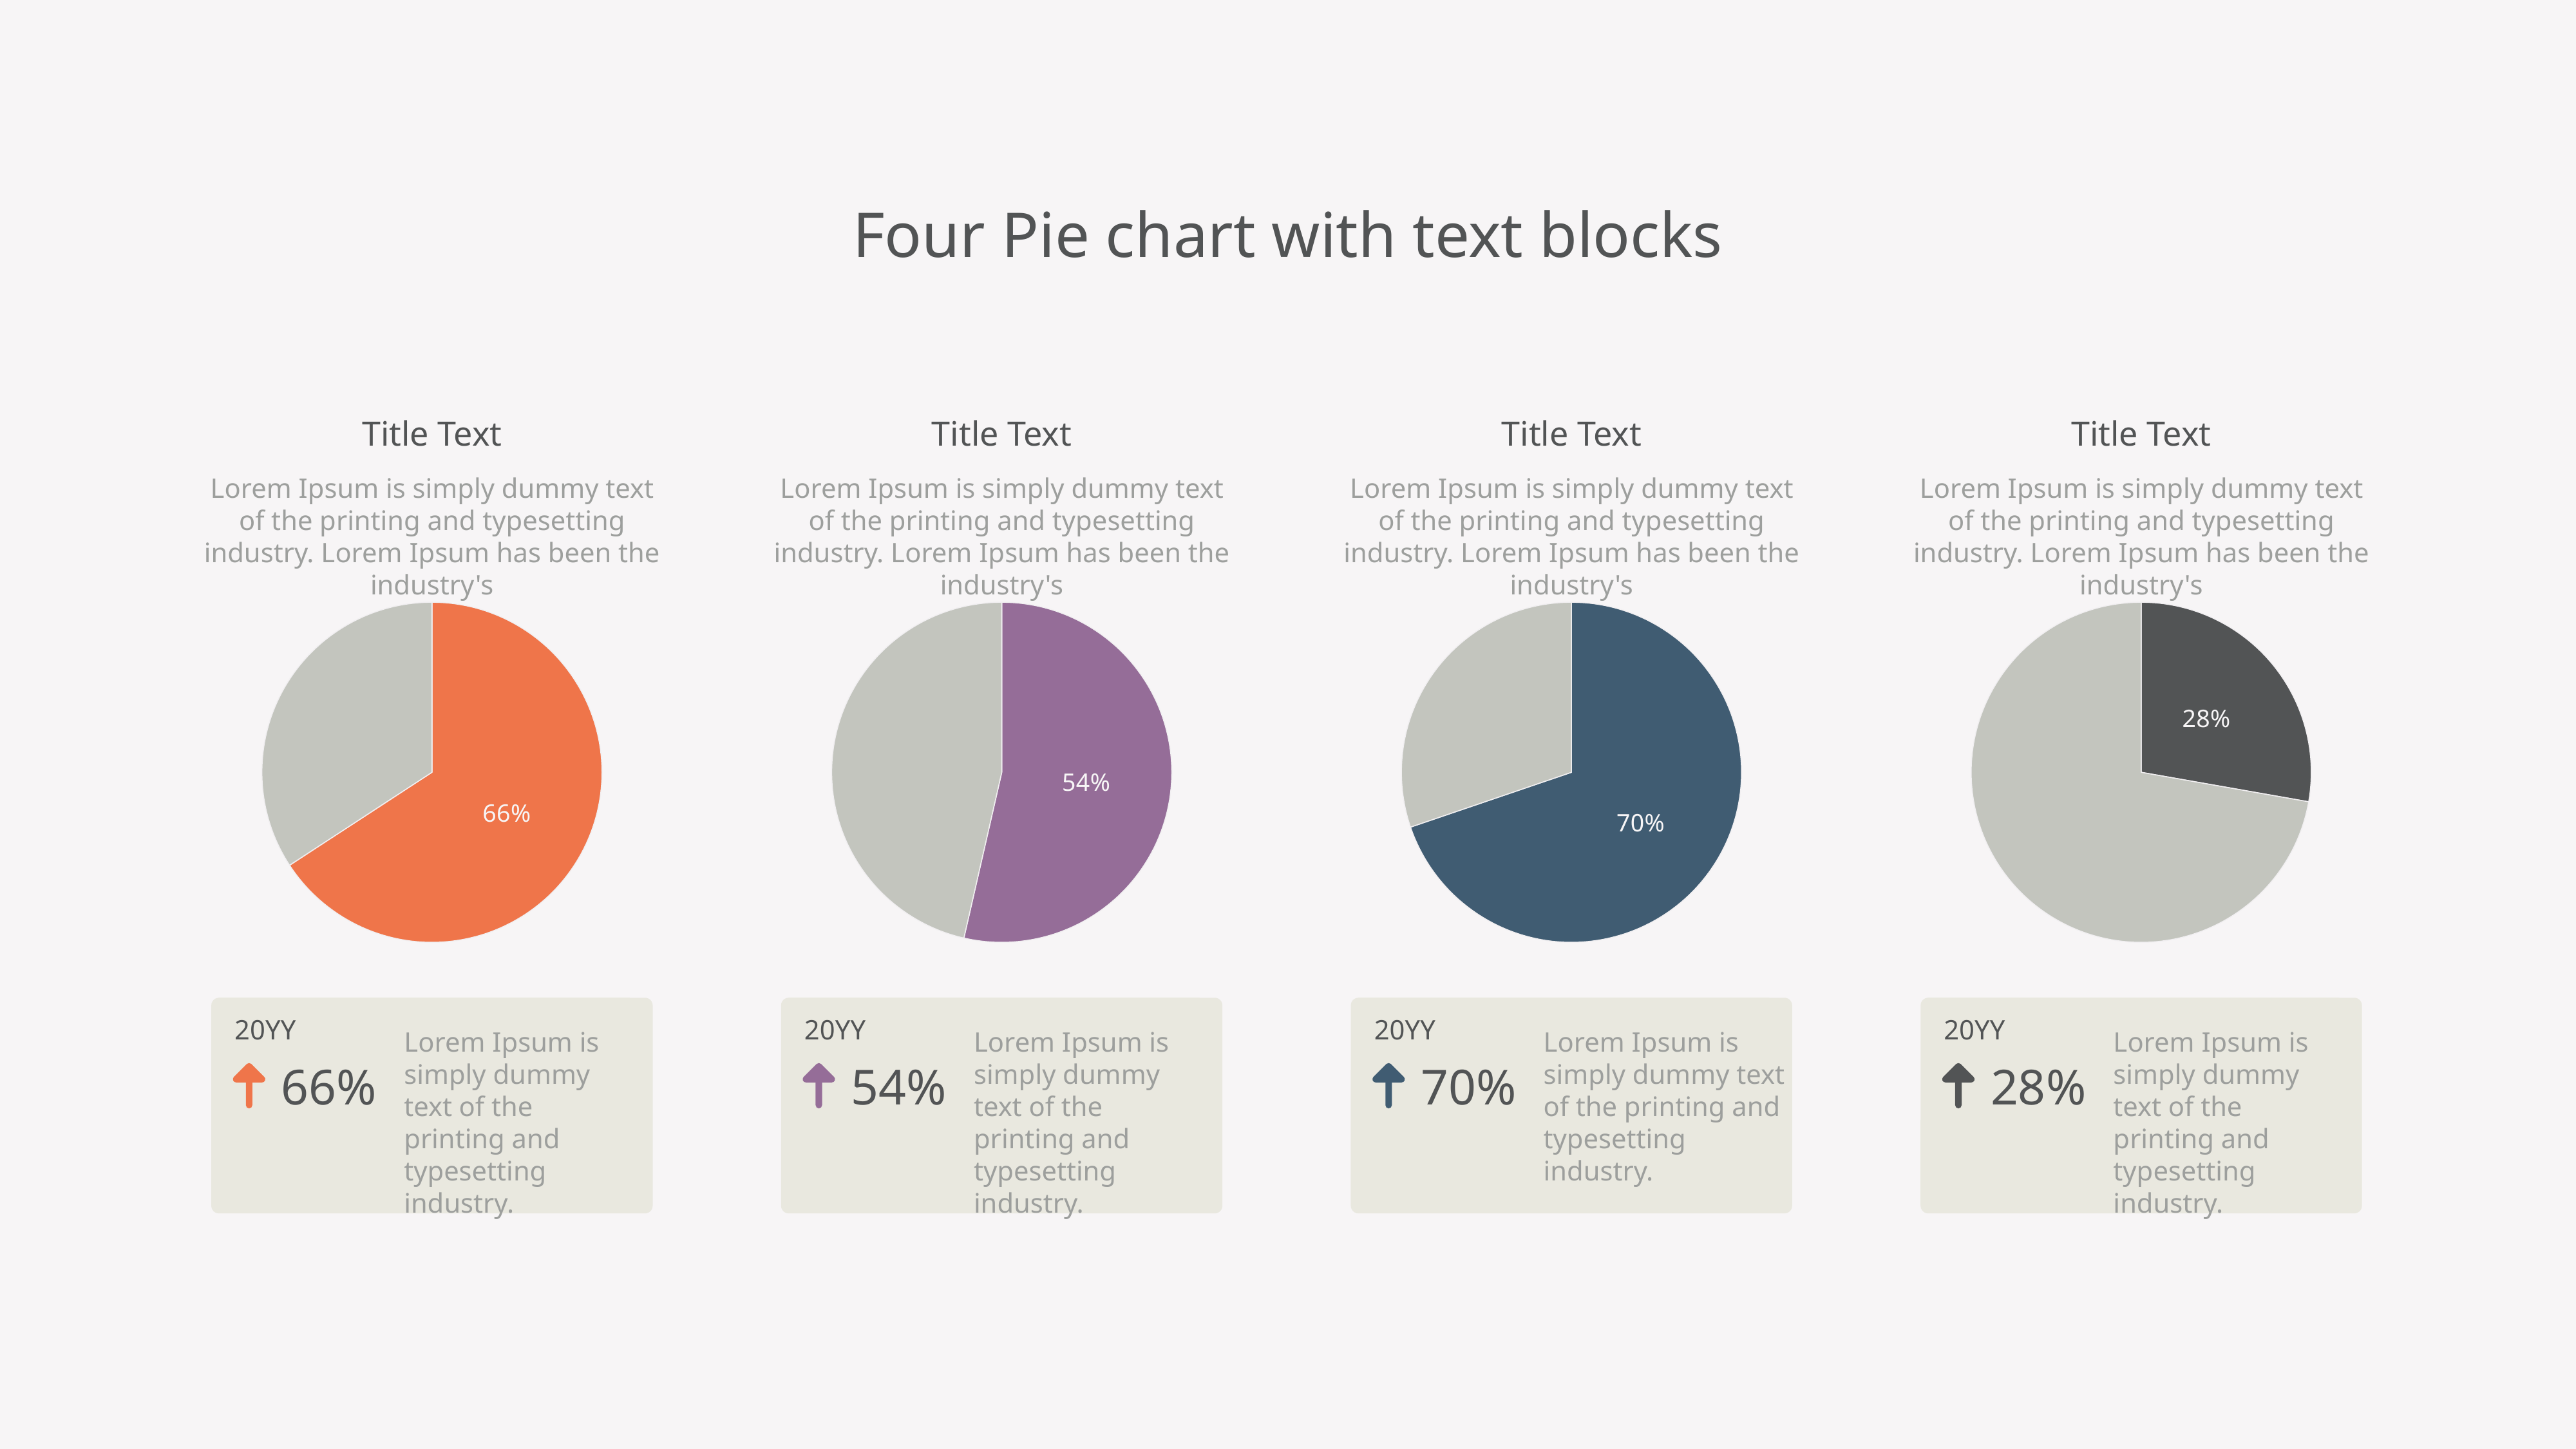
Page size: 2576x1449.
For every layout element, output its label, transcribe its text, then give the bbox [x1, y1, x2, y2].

chart [1969, 600, 2314, 945]
text_box 20YY [1368, 1007, 1465, 1051]
text_box [1942, 1063, 1961, 1109]
text_box [781, 998, 1223, 1214]
chart [829, 600, 1175, 945]
text_box Lorem Ipsum is simply dummy text of the printing and typesetting industry. Lorem Ipsum has been the industry's [1335, 466, 1808, 605]
text_box [802, 1063, 822, 1109]
text_box [1920, 998, 2362, 1214]
text_box [1350, 998, 1792, 1214]
text_box [1372, 1063, 1391, 1109]
text_box Lorem Ipsum is simply dummy text of the printing and typesetting industry. [968, 1019, 1211, 1224]
chart [1399, 600, 1744, 945]
text_box Title Text [317, 407, 547, 459]
text_box 54% [822, 1050, 952, 1120]
text_box Title Text [887, 407, 1117, 459]
text_box Lorem Ipsum is simply dummy text of the printing and typesetting industry. Lorem Ipsum has been the industry's [765, 466, 1238, 605]
text_box Lorem Ipsum is simply dummy text of the printing and typesetting industry. [1538, 1019, 1792, 1192]
text_box [211, 998, 653, 1214]
text_box 20YY [1938, 1007, 2035, 1051]
text_box Title Text [1457, 407, 1687, 459]
text_box Four Pie chart with text blocks [800, 190, 1776, 275]
chart [260, 600, 605, 945]
text_box Lorem Ipsum is simply dummy text of the printing and typesetting industry. Lorem Ipsum has been the industry's [195, 466, 668, 605]
text_box 20YY [799, 1007, 895, 1051]
text_box 66% [252, 1050, 383, 1120]
text_box Lorem Ipsum is simply dummy text of the printing and typesetting industry. [399, 1019, 641, 1224]
text_box 28% [1961, 1050, 2092, 1120]
text_box Lorem Ipsum is simply dummy text of the printing and typesetting industry. [2108, 1019, 2347, 1224]
text_box [232, 1063, 252, 1109]
text_box 20YY [229, 1007, 326, 1051]
text_box Lorem Ipsum is simply dummy text of the printing and typesetting industry. Lorem Ipsum has been the industry's [1905, 466, 2378, 605]
text_box Title Text [2027, 407, 2256, 459]
text_box 70% [1391, 1050, 1522, 1120]
